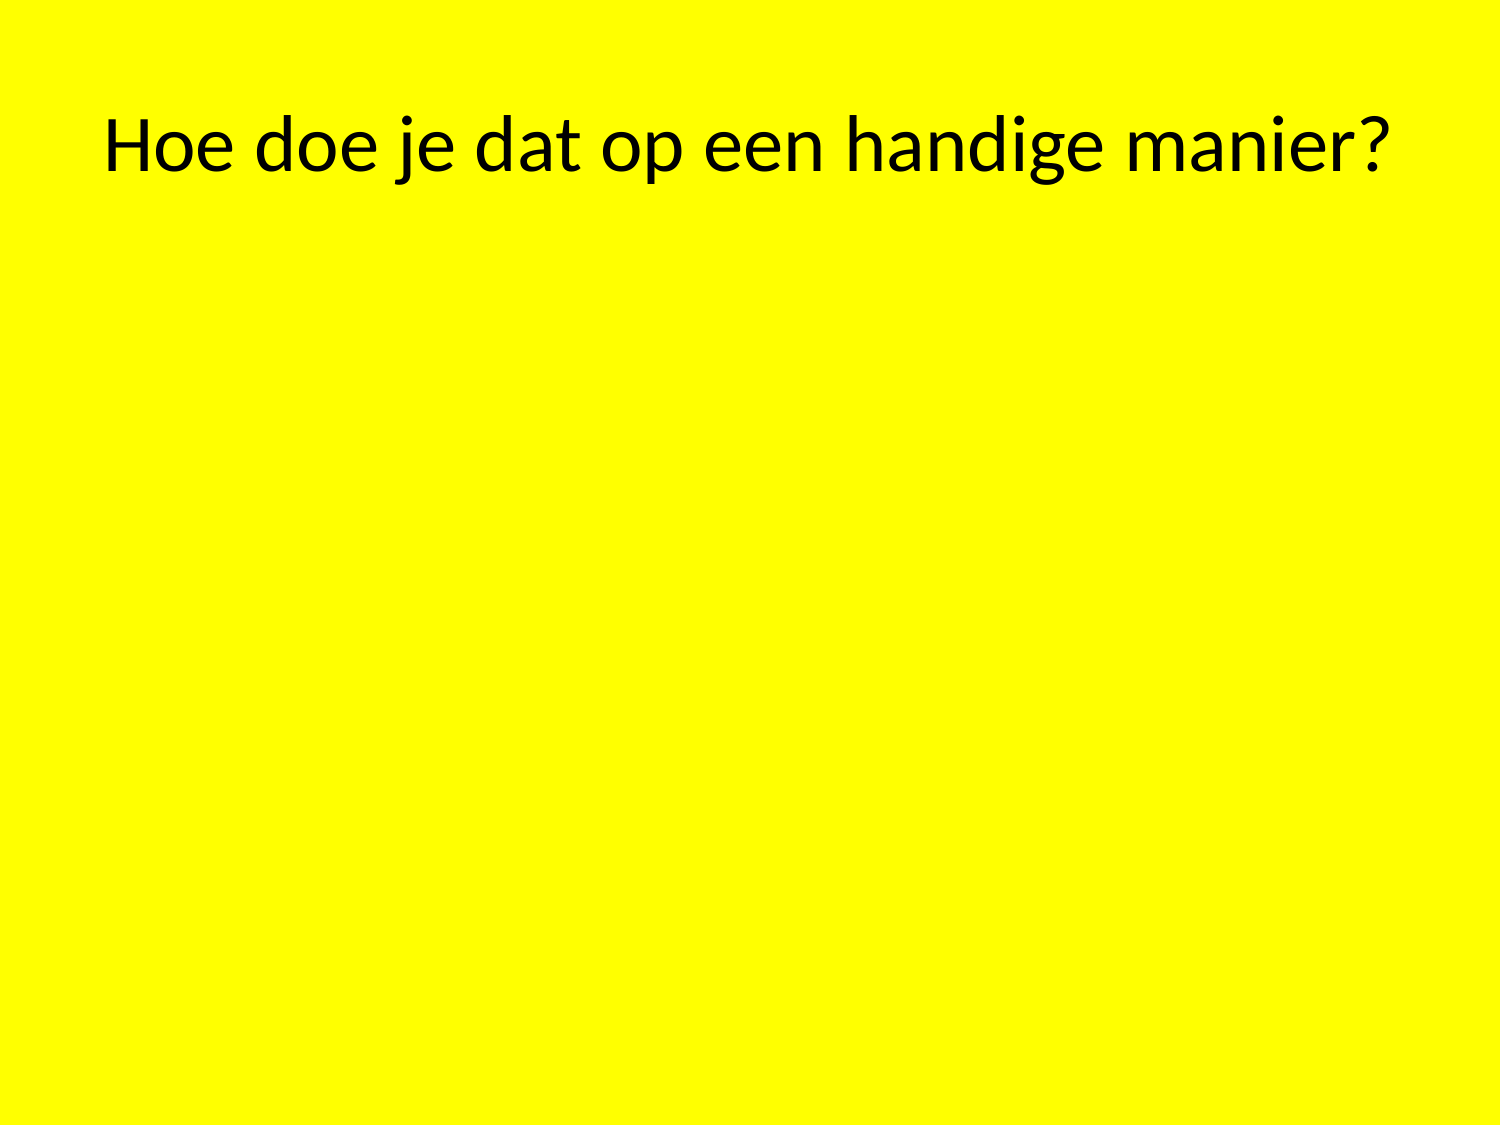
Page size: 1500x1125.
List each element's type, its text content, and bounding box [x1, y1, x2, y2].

title Hoe doe je dat op een handige manier? [75, 45, 1425, 233]
